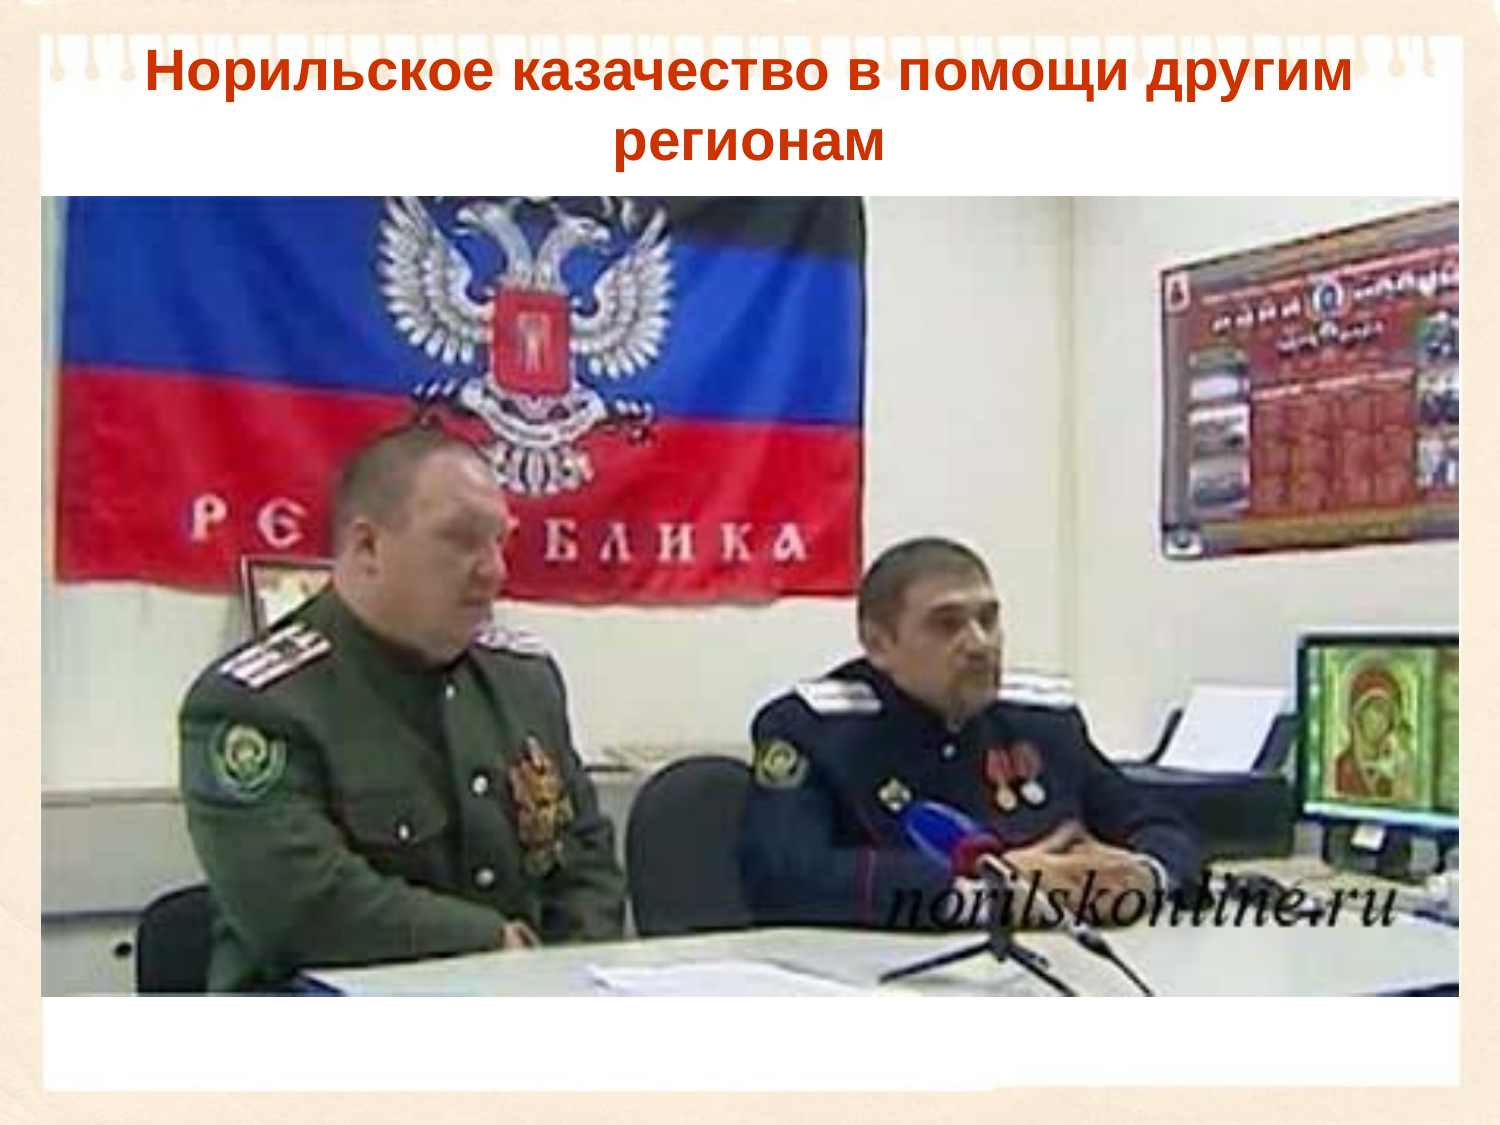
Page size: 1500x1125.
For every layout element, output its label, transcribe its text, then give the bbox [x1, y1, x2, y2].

picture [0, 126, 1500, 1125]
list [40, 196, 1460, 997]
picture [0, 0, 1500, 77]
title Норильское казачество в помощи другим регионам [0, 77, 1500, 126]
